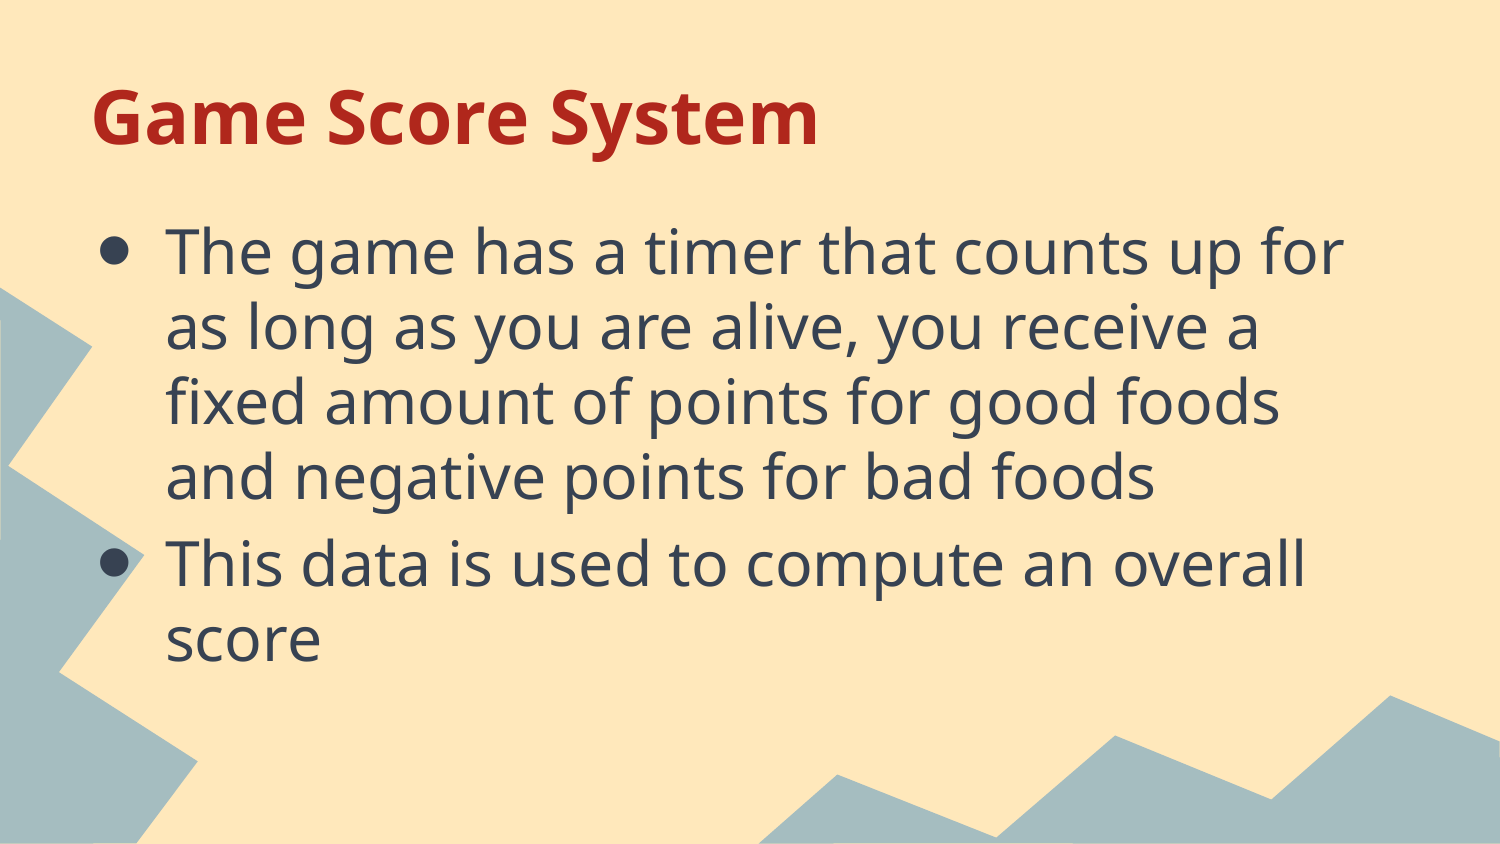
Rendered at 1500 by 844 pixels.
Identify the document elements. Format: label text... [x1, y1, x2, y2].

list The game has a timer that counts up for as long as you are alive, you receive a fixed amount of points for good foods and negative points for bad foods This data is used to compute an overall score [75, 196, 1425, 808]
title Game Score System [75, 33, 1425, 175]
